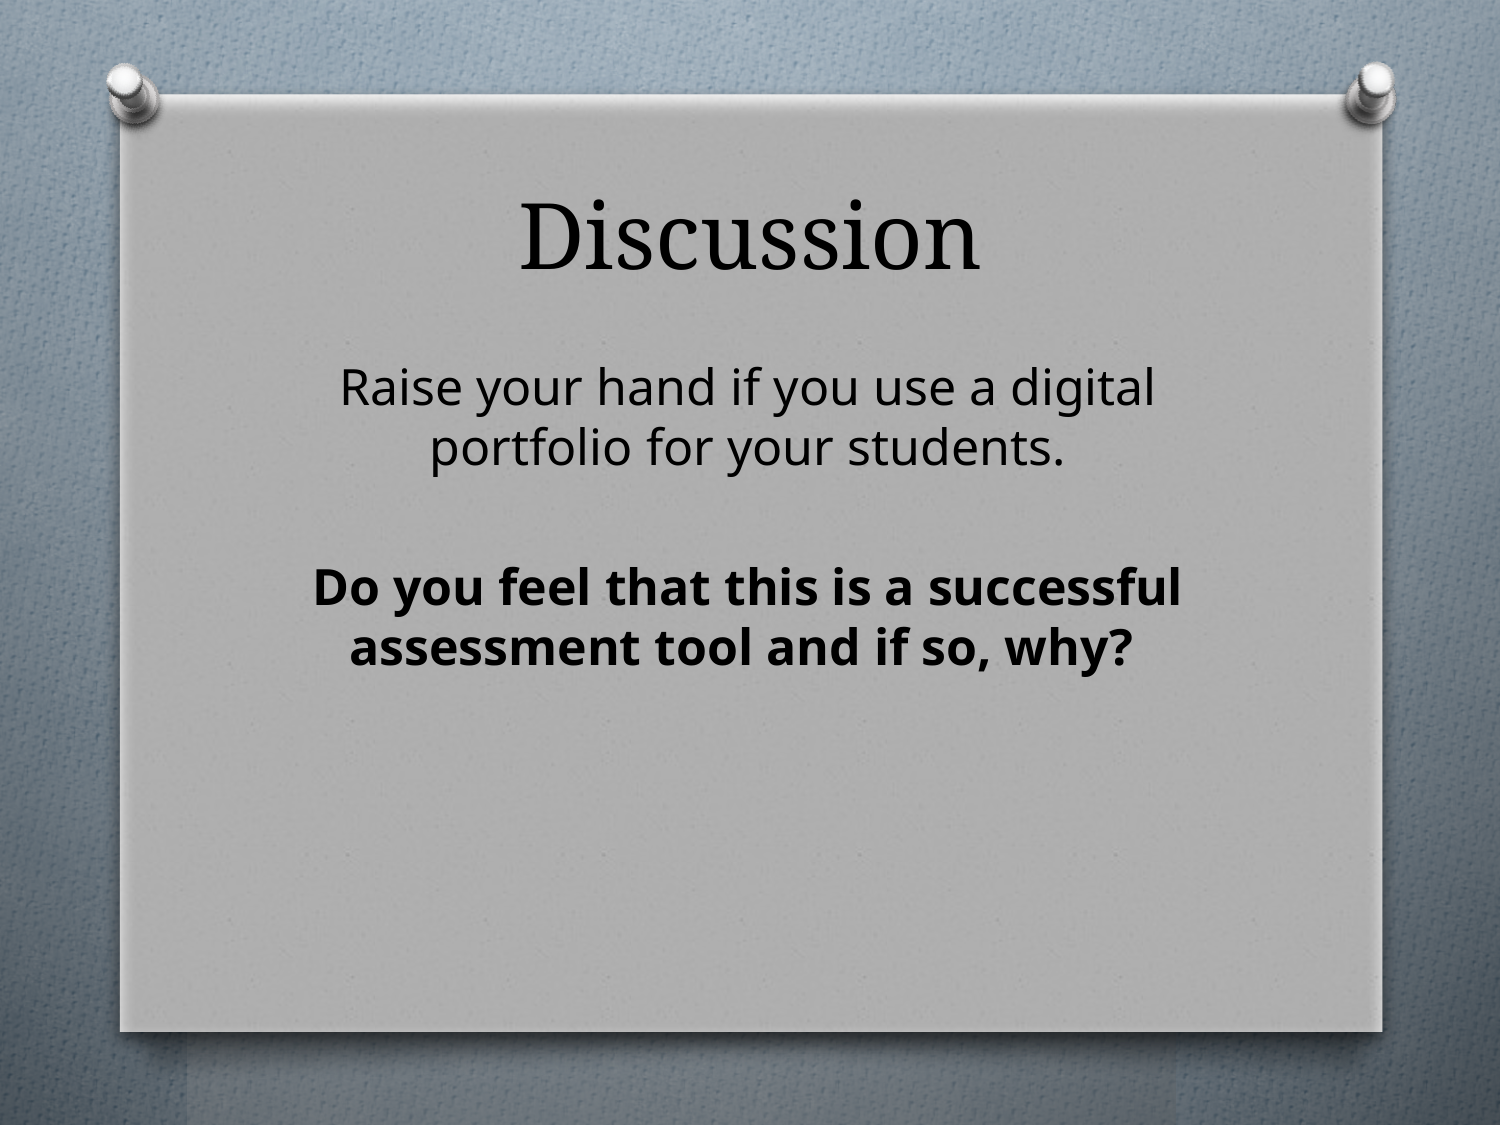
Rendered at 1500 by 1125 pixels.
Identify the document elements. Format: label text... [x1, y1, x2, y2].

picture [1317, 35, 1439, 156]
list Raise your hand if you use a digital portfolio for your students. Do you feel that this is a successful assessment tool and if so, why? [240, 347, 1257, 939]
picture [75, 29, 198, 153]
title Discussion [179, 134, 1323, 332]
